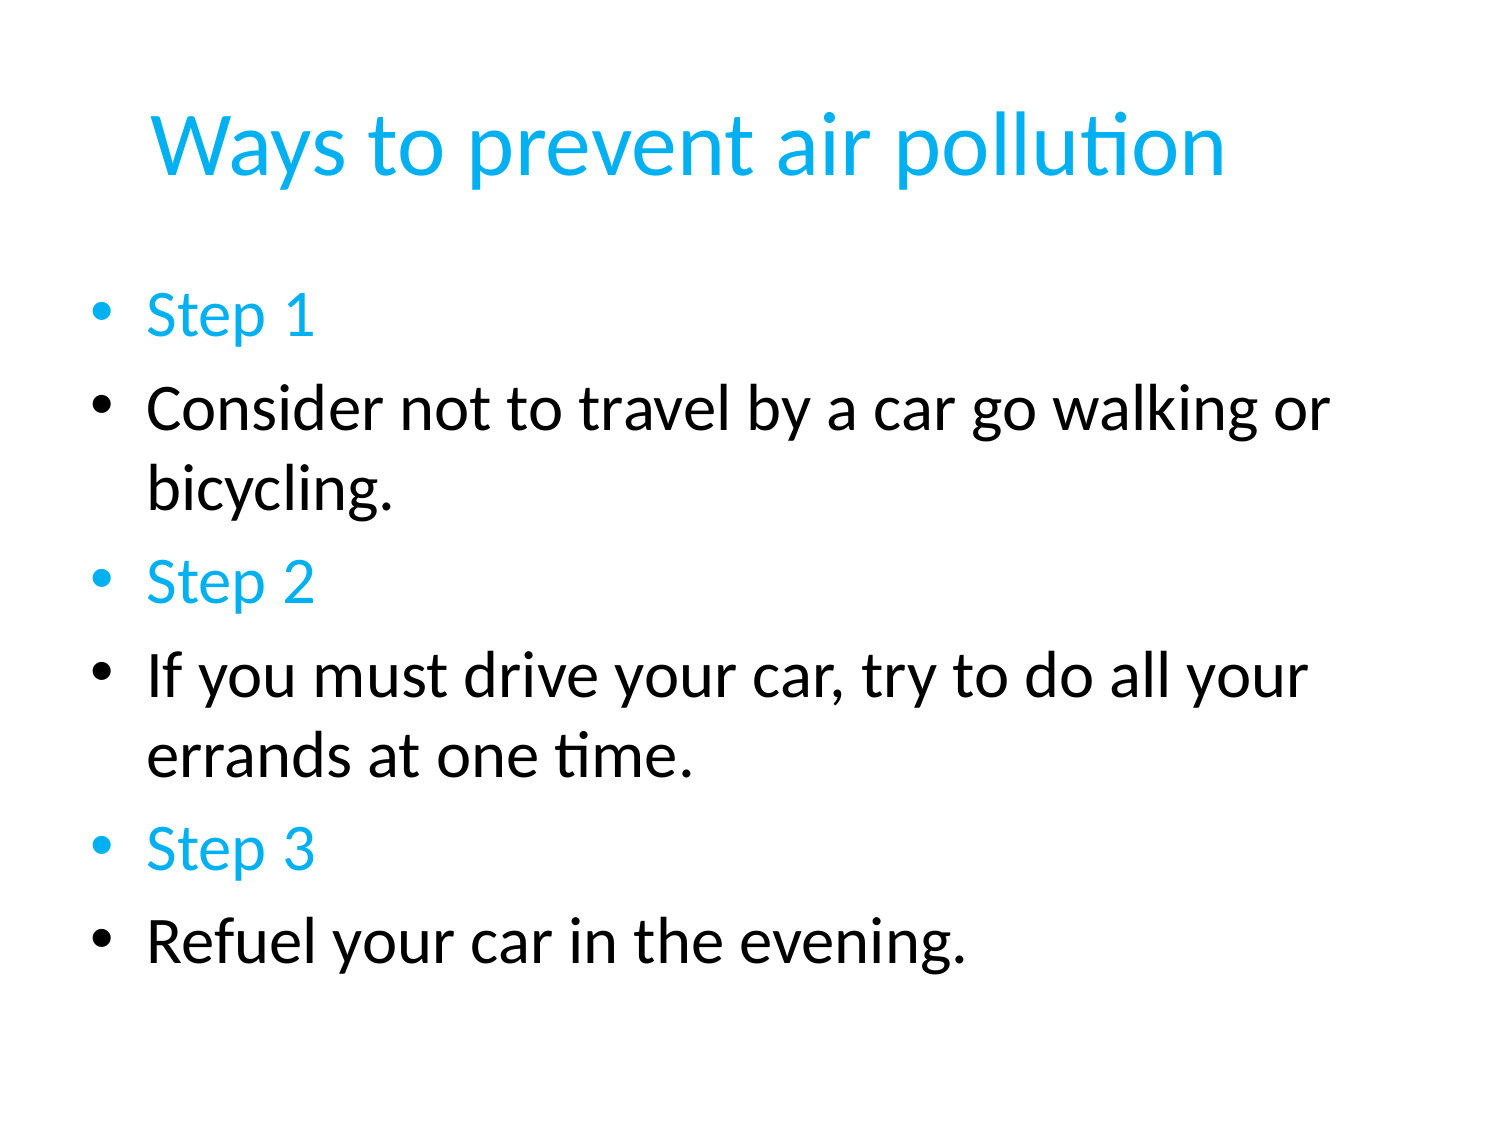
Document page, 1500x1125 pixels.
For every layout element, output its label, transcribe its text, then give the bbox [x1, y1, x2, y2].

title Ways to prevent air pollution [75, 45, 1425, 233]
text_box [0, 262, 1463, 1005]
